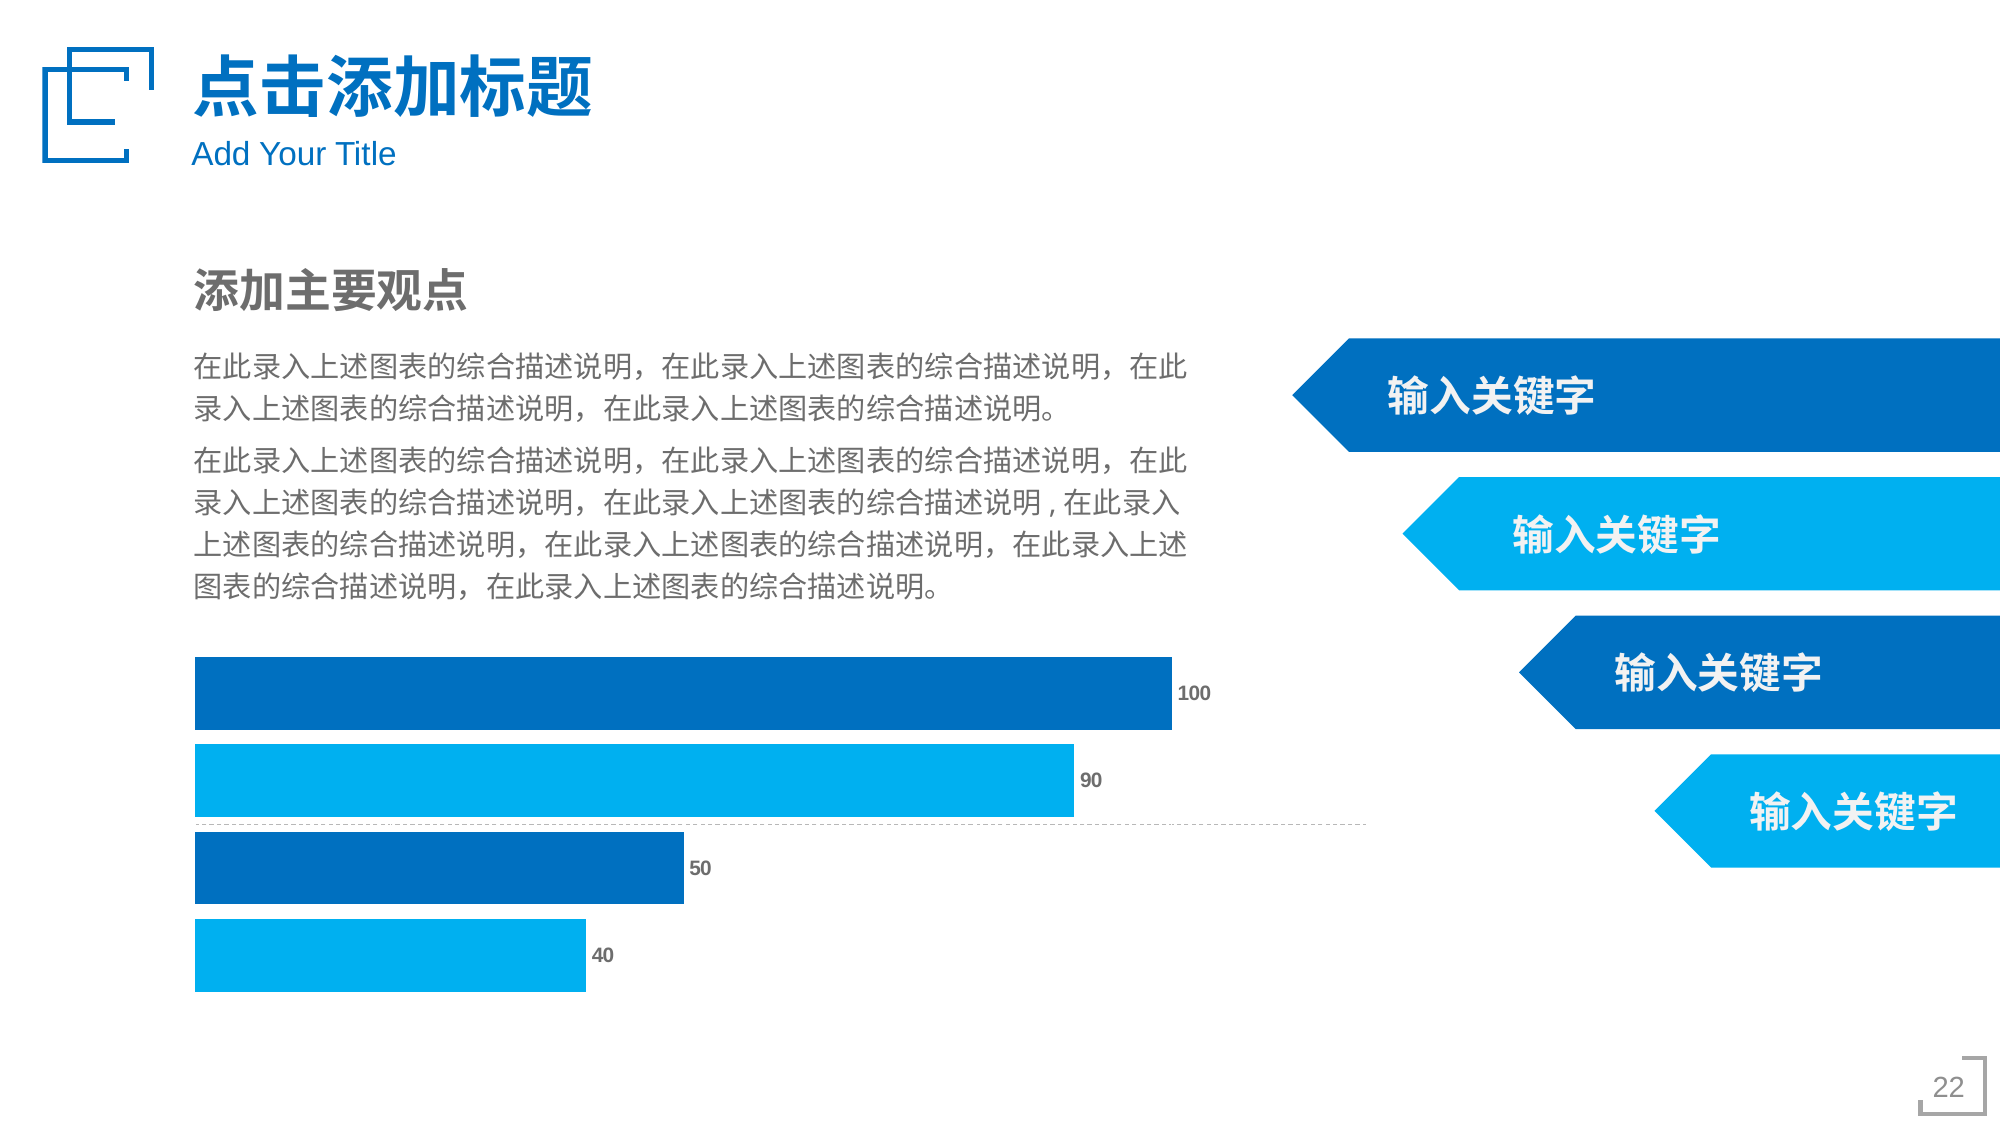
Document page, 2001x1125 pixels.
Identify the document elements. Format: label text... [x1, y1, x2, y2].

text_box 输入关键字 [1373, 362, 1655, 428]
text_box [1653, 753, 2000, 869]
text_box 输入关键字 [1497, 500, 1790, 566]
text_box [1517, 614, 2000, 731]
text_box 输入关键字 [1599, 639, 1875, 705]
chart [170, 650, 1392, 999]
text_box Add Your Title [176, 124, 555, 180]
text_box [1290, 337, 2000, 453]
text_box 添加主要观点 [178, 254, 574, 325]
text_box [1401, 476, 2000, 592]
text_box 在此录入上述图表的综合描述说明，在此录入上述图表的综合描述说明，在此录入上述图表的综合描述说明，在此录入上述图表的综合描述说明。 在此录入上述图表的综合描述说明，在此录入上述图表的综合描述说明，在此录入上述图表的综合描述说明，在此录入上述图表的综合描述说明,在此录入上述图表的综合描述说明，在此录入上述图表的综合描述说明，在此录入上述图表的综合描述说明，在此录入上述图表的综合描述说明。 [178, 333, 1205, 611]
text_box 输入关键字 [1734, 778, 2000, 844]
text_box 点击添加标题 [177, 36, 609, 132]
